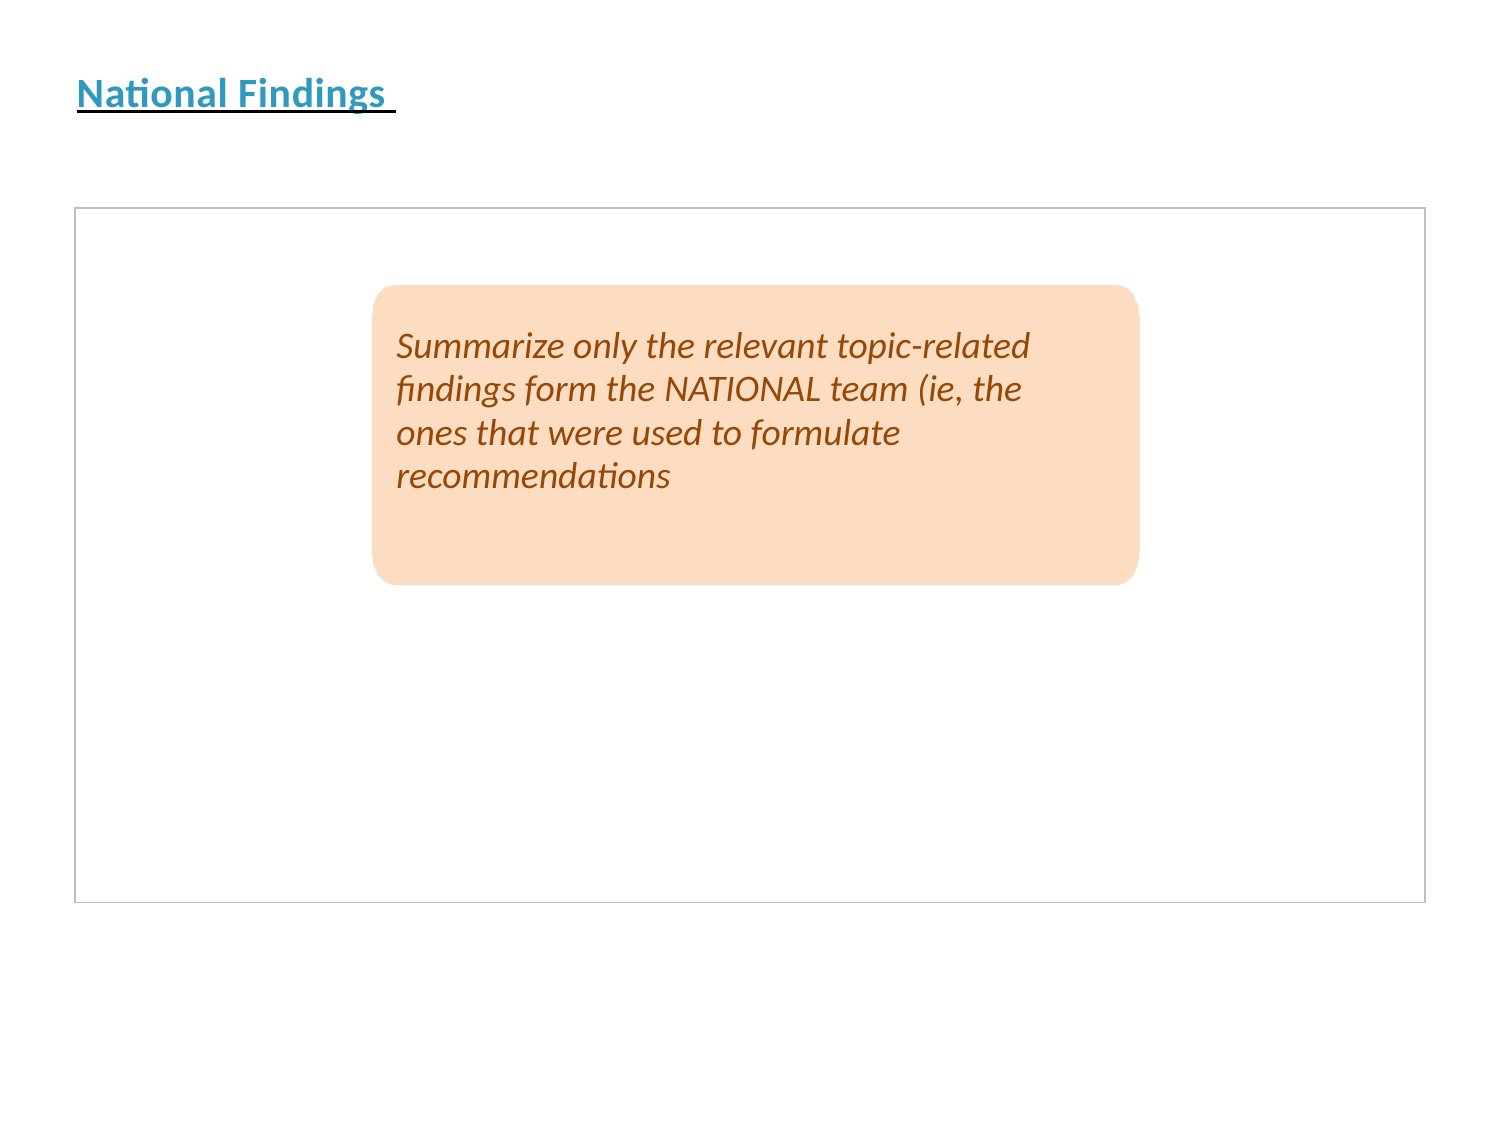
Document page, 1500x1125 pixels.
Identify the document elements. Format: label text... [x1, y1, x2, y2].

text_box National Findings [76, 65, 1239, 118]
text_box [371, 284, 1140, 587]
table_header [76, 209, 1424, 902]
